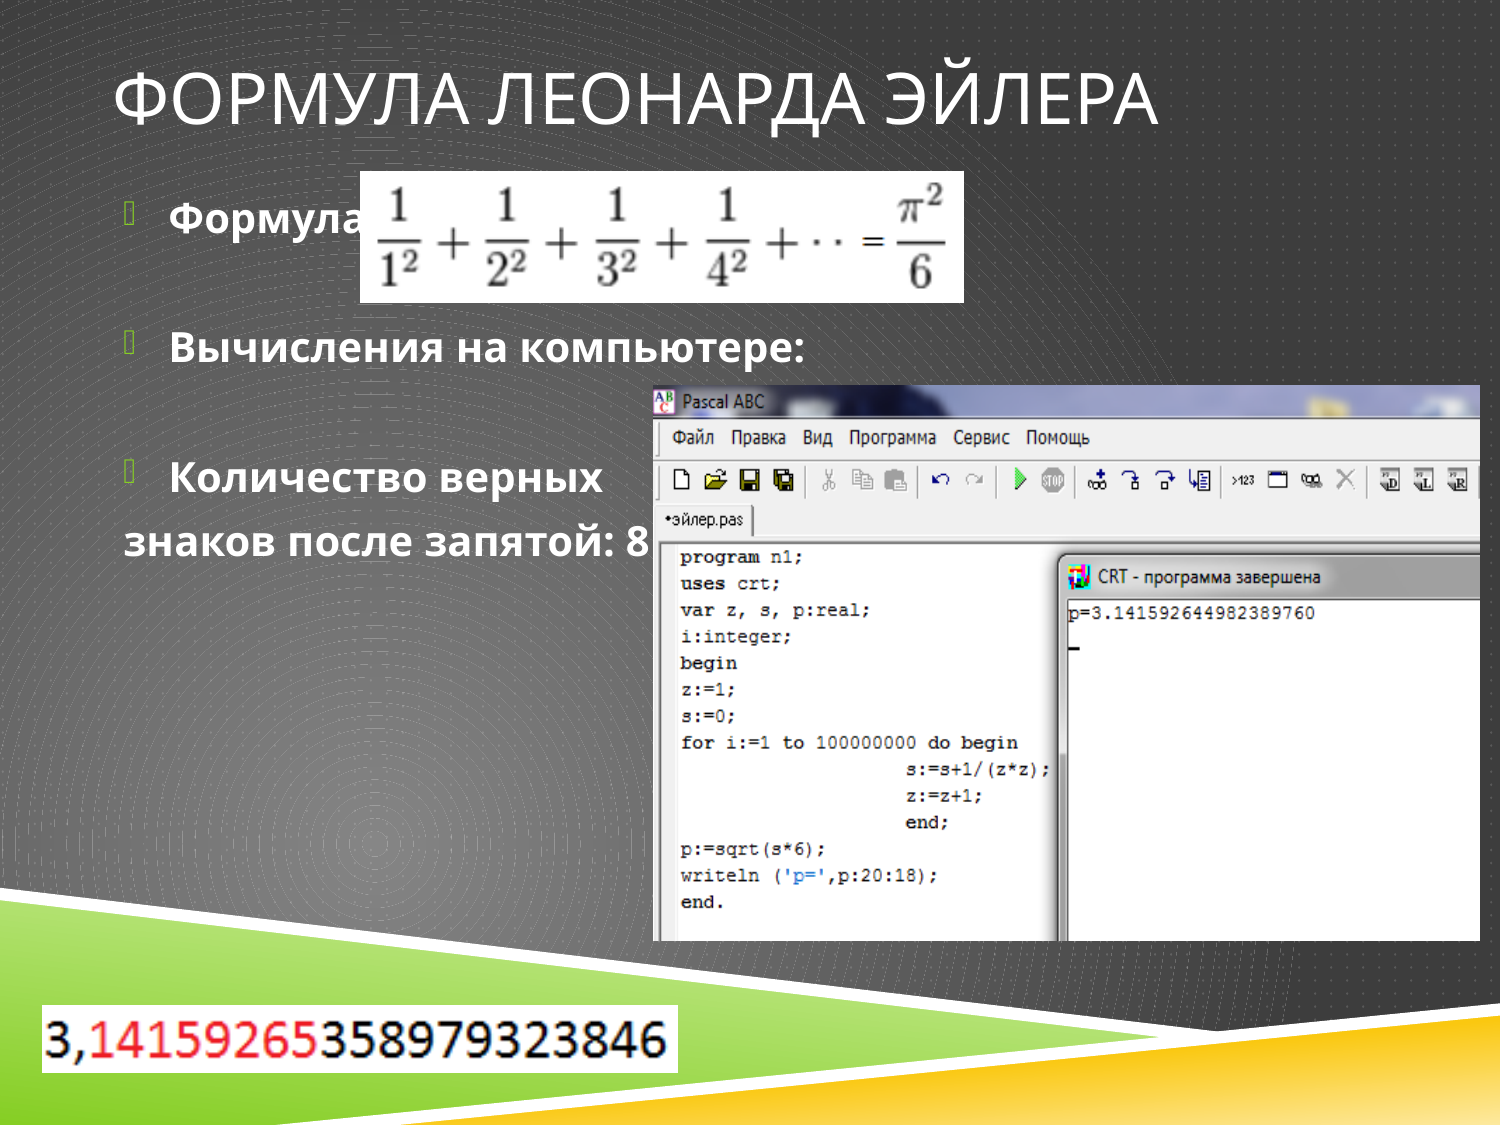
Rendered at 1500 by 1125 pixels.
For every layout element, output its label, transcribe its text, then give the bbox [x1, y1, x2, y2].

picture [652, 385, 1480, 941]
title Формула Леонарда Эйлера [112, 45, 1388, 184]
list Формула: Вычисления на компьютере: Количество верных знаков после запятой: 8 [112, 184, 1388, 965]
picture [42, 1005, 678, 1074]
picture [359, 171, 964, 303]
